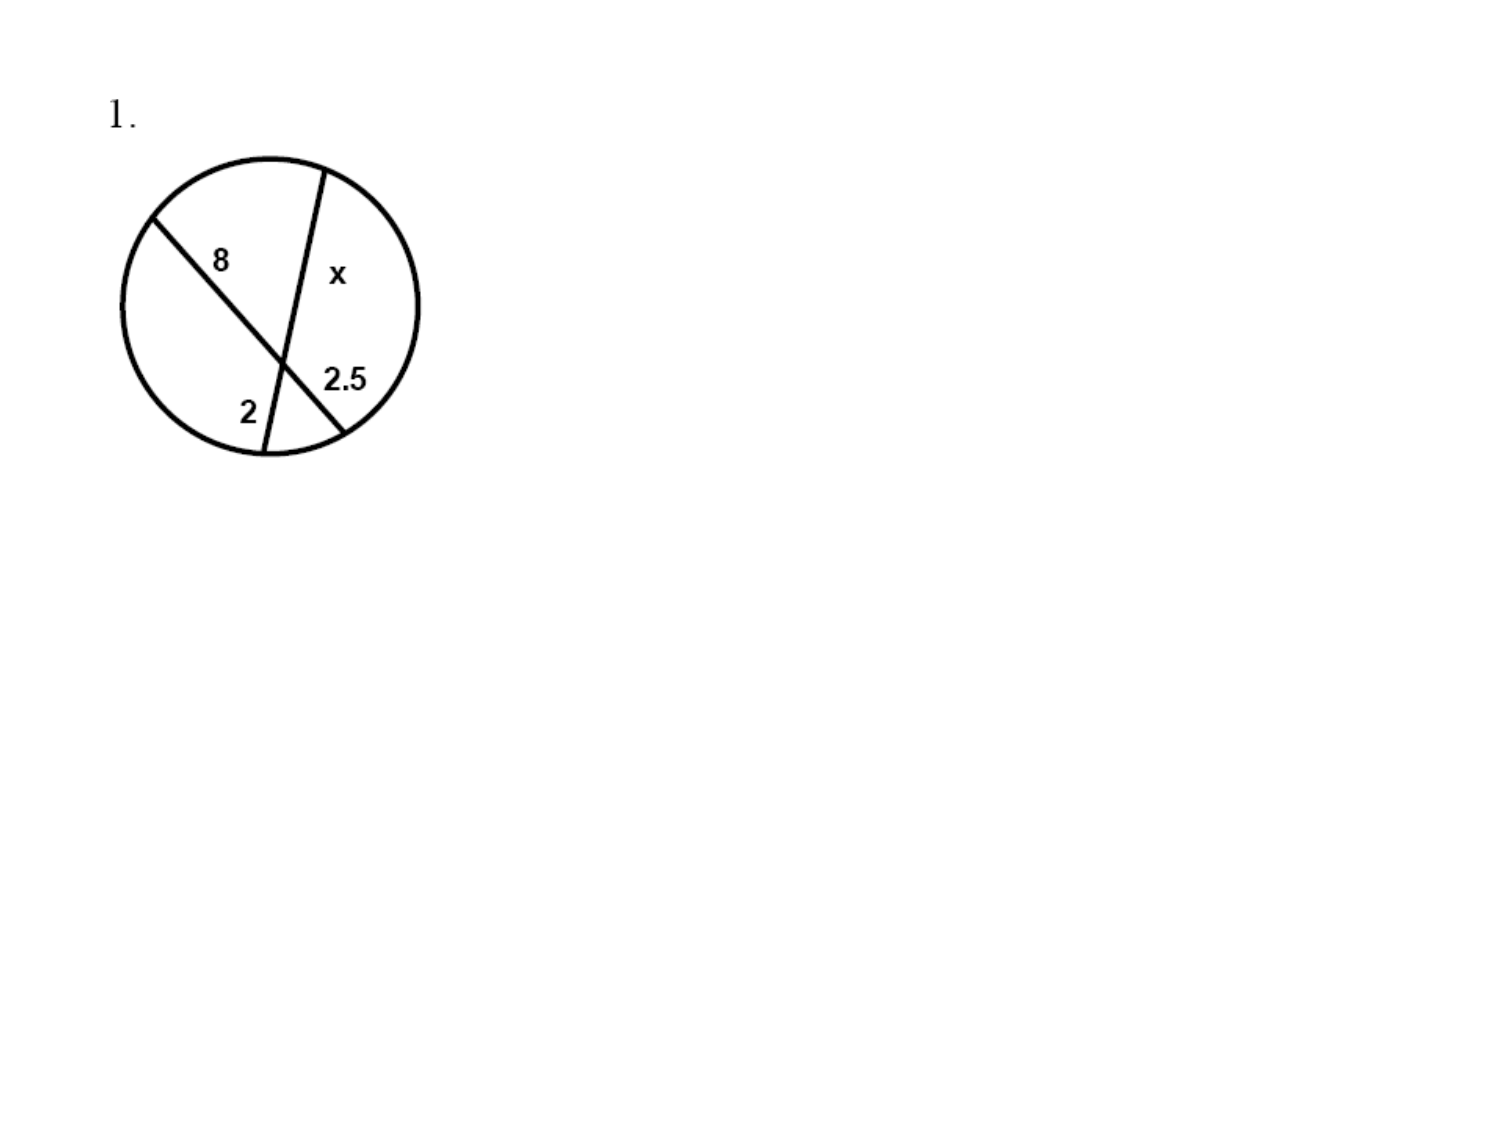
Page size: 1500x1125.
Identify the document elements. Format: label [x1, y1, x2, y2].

picture [62, 62, 452, 476]
